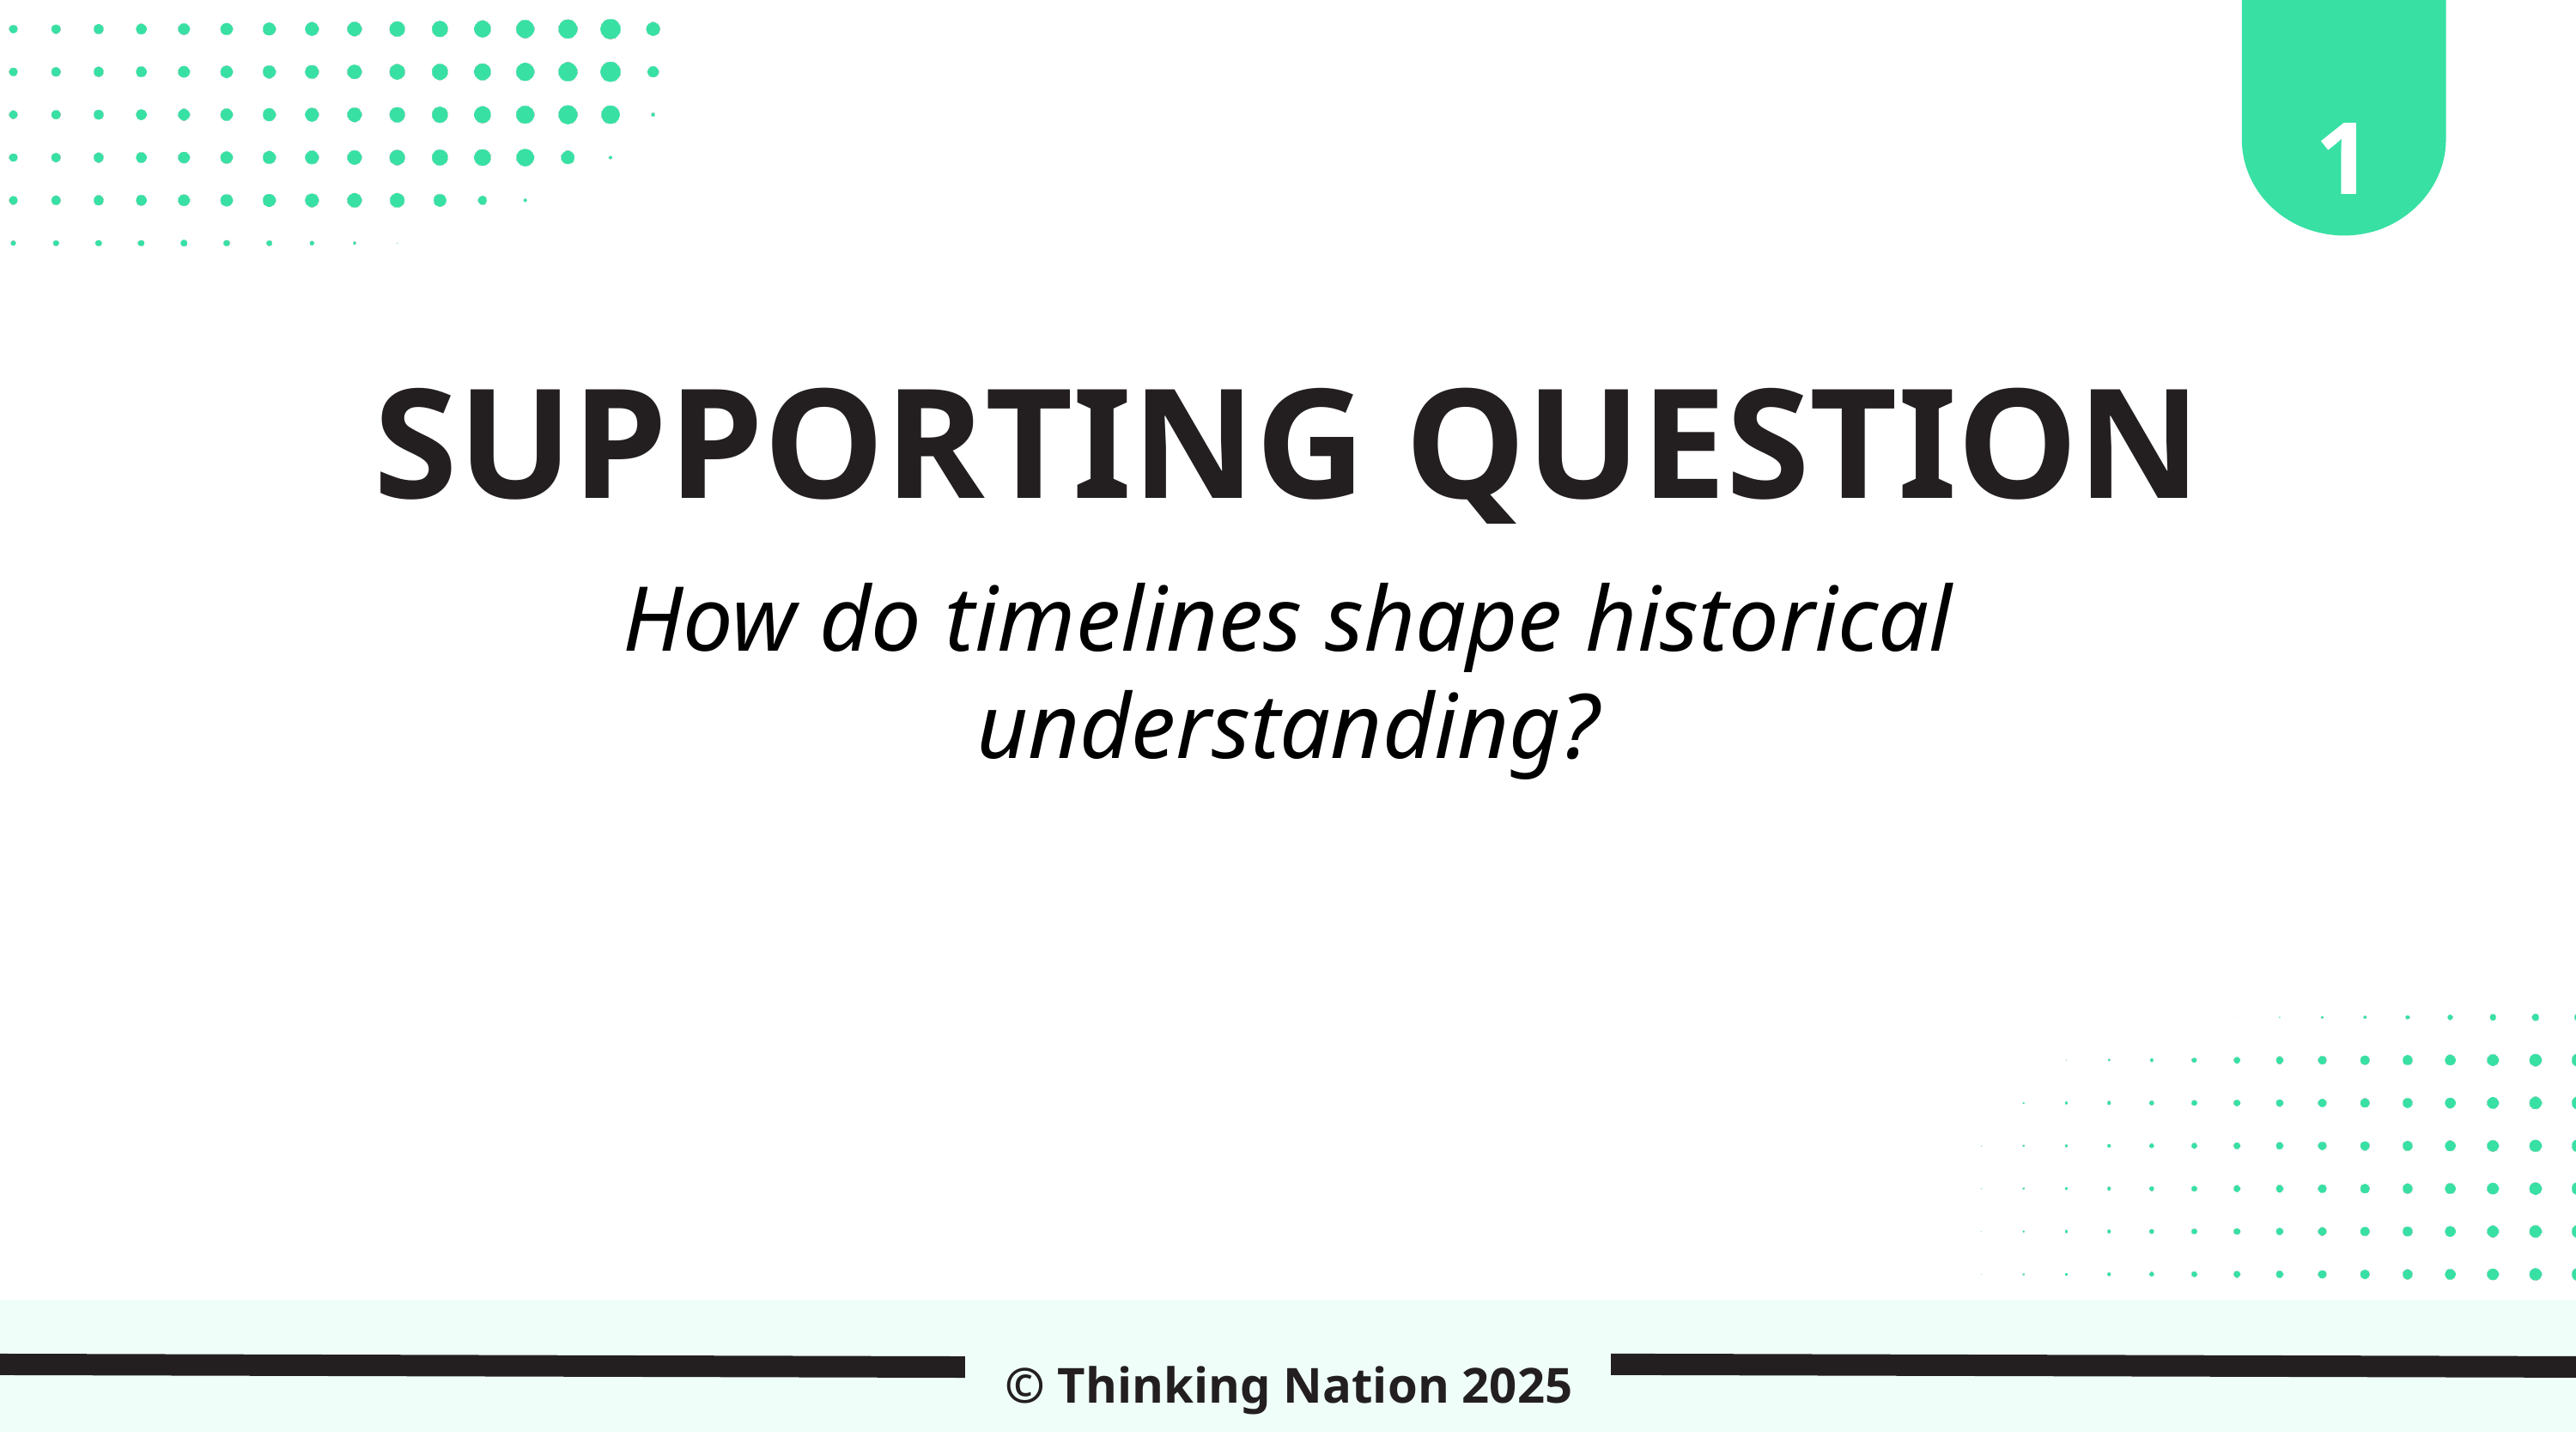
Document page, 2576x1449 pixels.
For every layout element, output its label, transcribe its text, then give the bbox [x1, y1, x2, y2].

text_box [0, 1299, 2576, 1433]
text_box How do timelines shape historical understanding? [447, 561, 2128, 777]
text_box [0, 0, 660, 246]
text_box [2233, 0, 2455, 236]
text_box SUPPORTING QUESTION [359, 273, 2216, 530]
text_box [1938, 1013, 2576, 1299]
